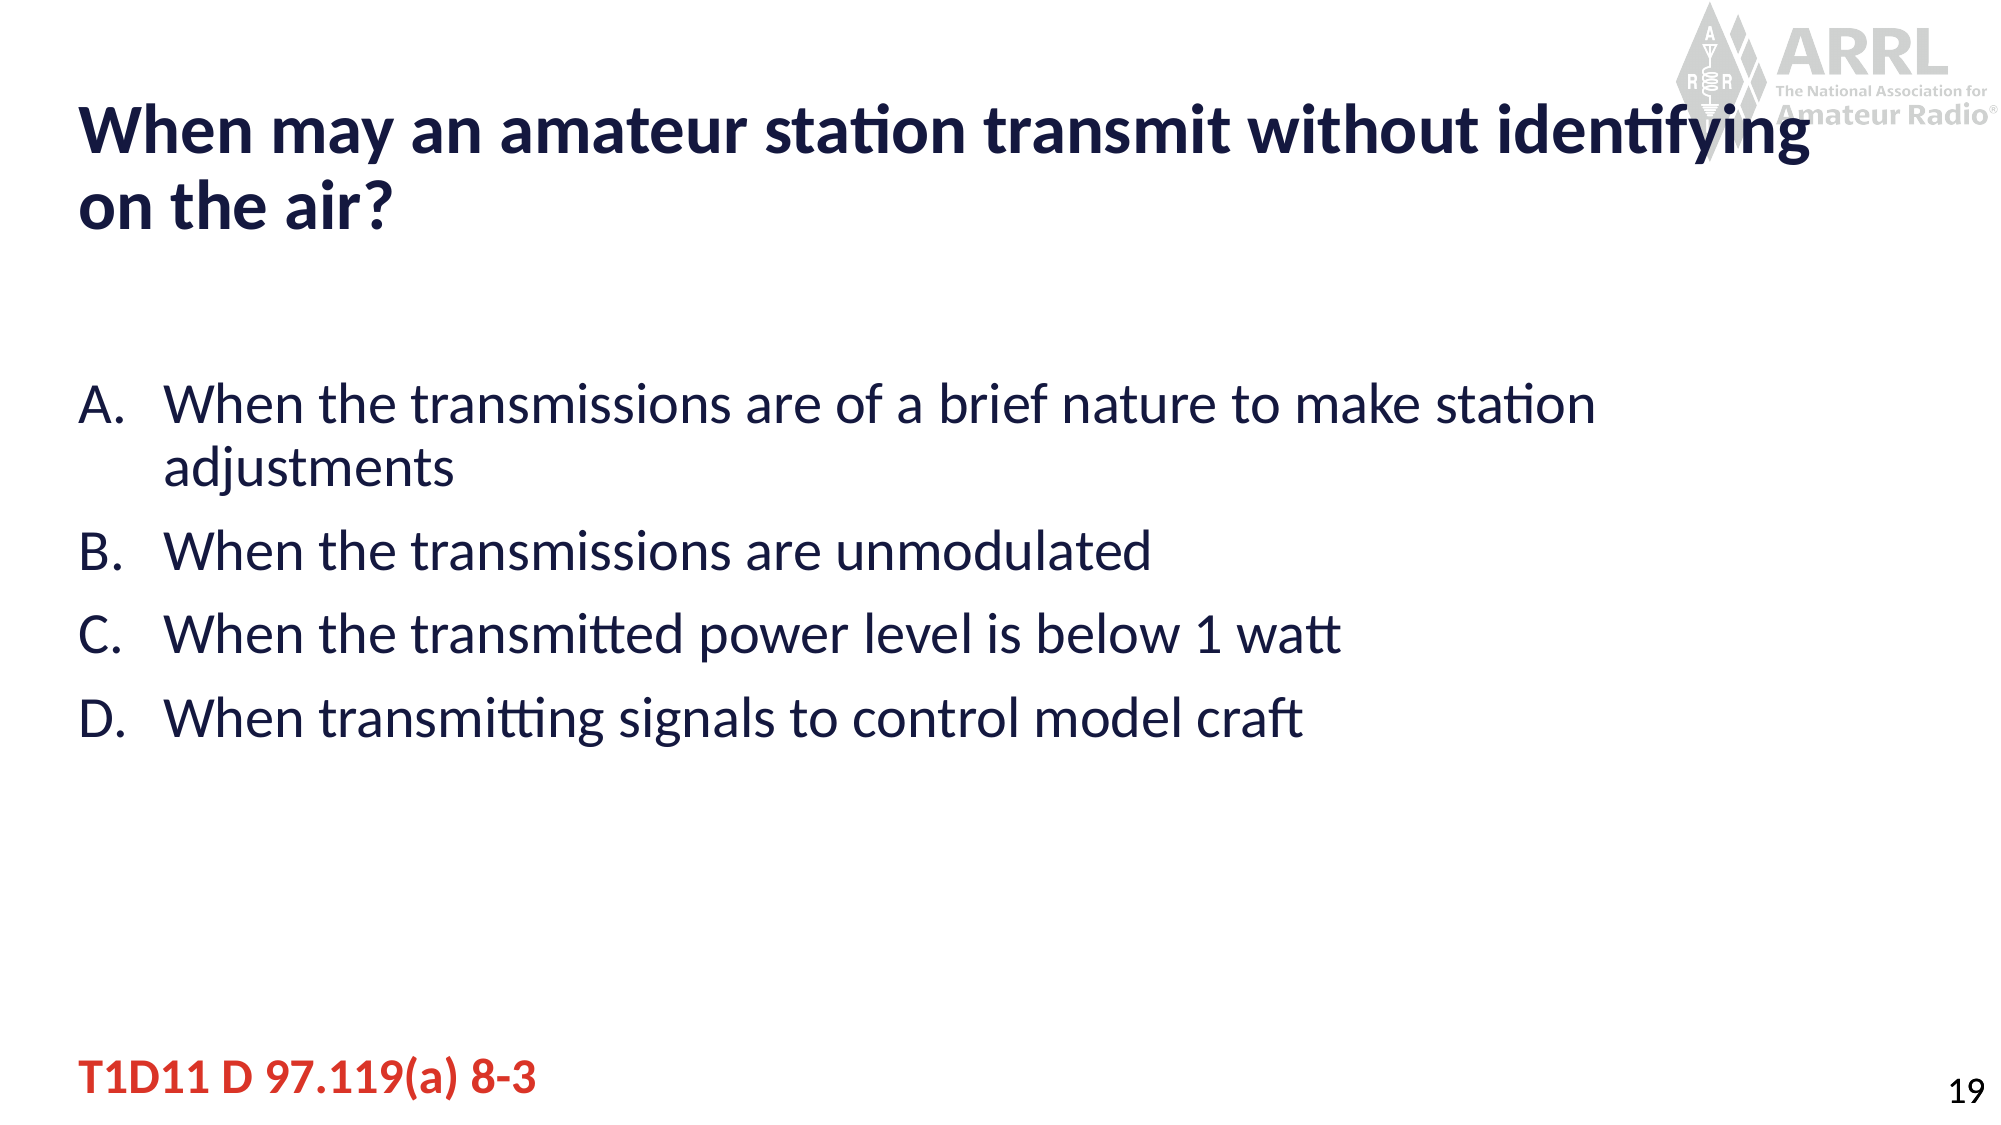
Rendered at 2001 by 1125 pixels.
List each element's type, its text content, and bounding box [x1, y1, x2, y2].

list When the transmissions are of a brief nature to make station adjustments When the transmissions are unmodulated When the transmitted power level is below 1 watt When transmitting signals to control model craft [63, 365, 1863, 989]
title When may an amateur station transmit without identifying on the air? [63, 59, 1863, 278]
text_box T1D11 D 97.119(a) 8-3 [63, 1036, 921, 1112]
picture [1674, 0, 2000, 164]
